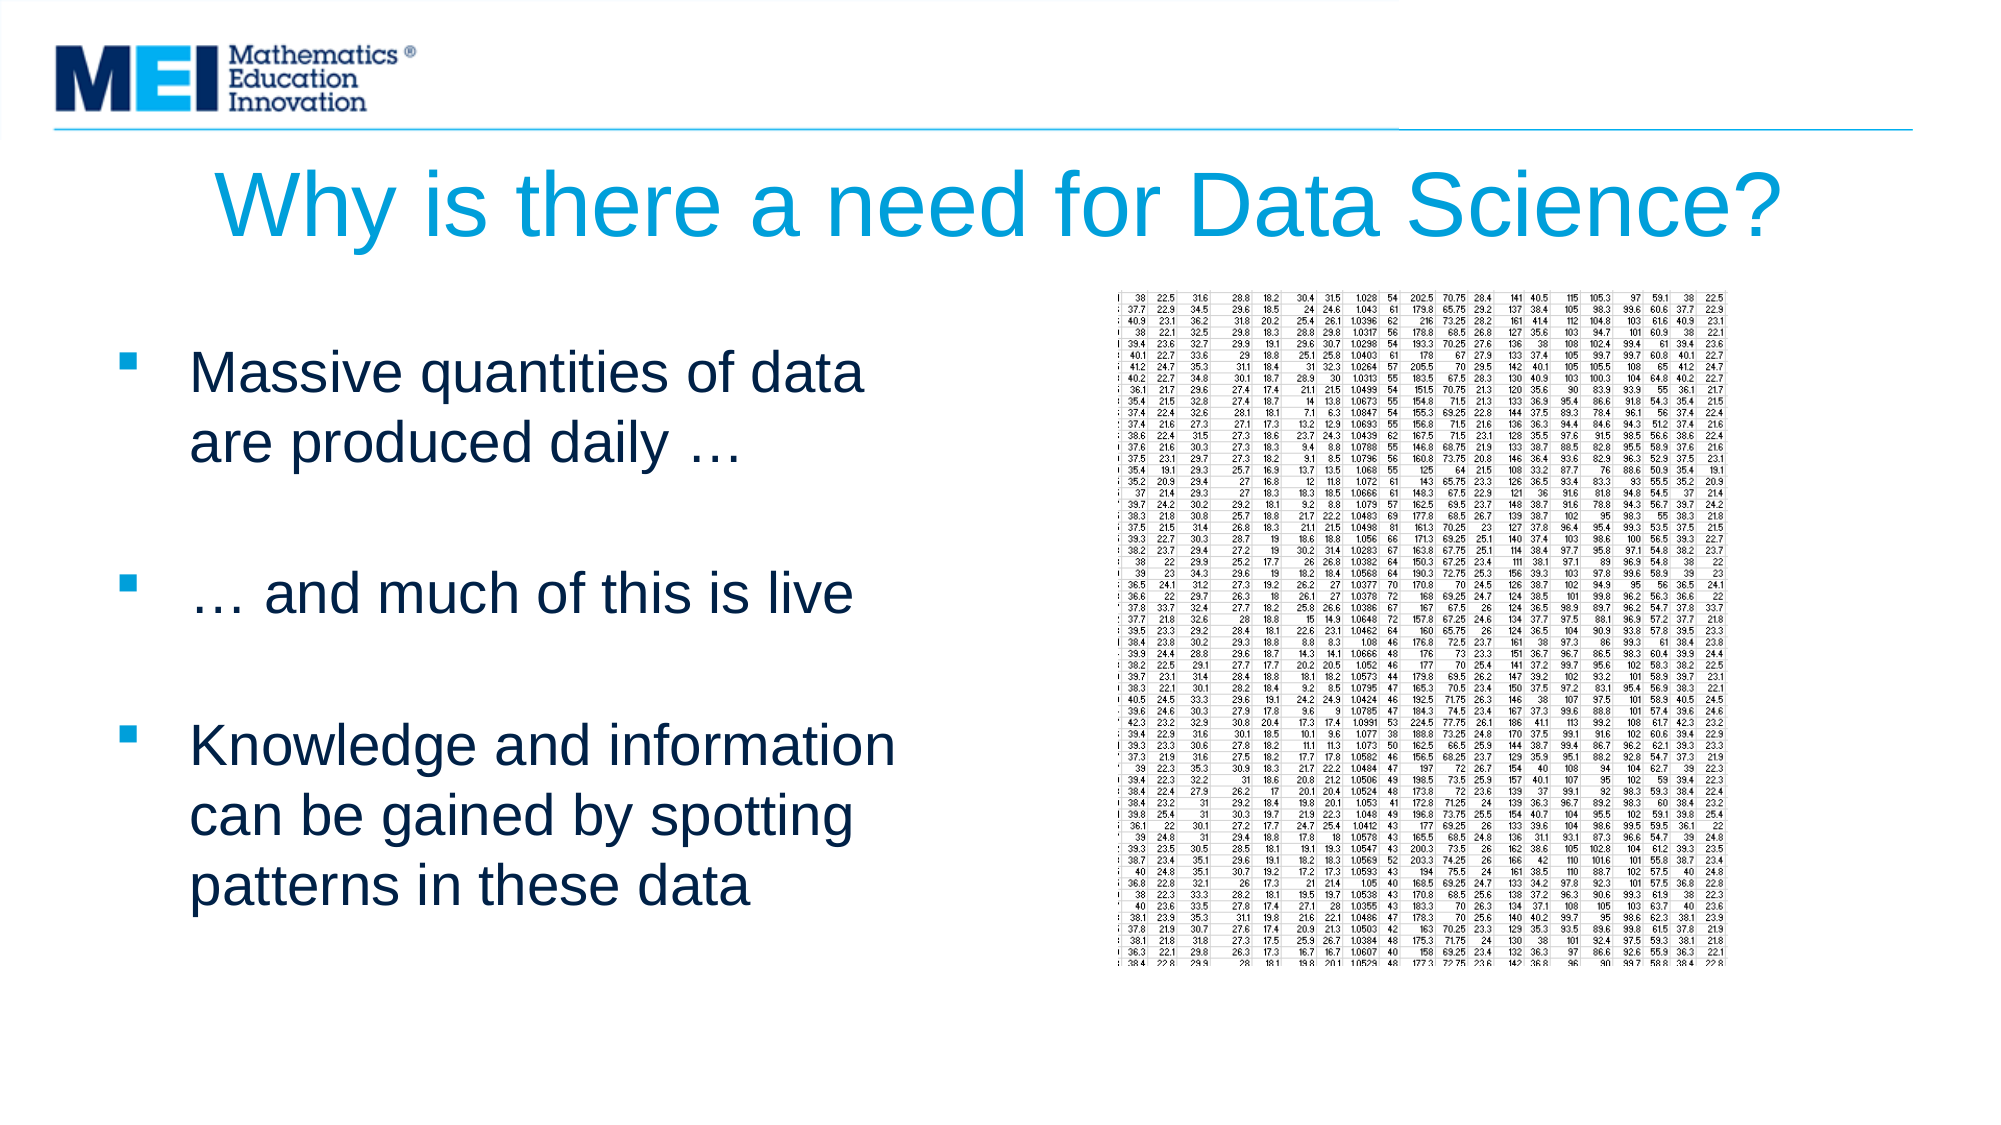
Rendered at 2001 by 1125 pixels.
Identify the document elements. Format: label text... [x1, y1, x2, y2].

picture [1117, 290, 1728, 967]
title Why is there a need for Data Science? [99, 137, 1900, 291]
list Massive quantities of data are produced daily … … and much of this is live Knowledge and information can be gained by spotting patterns in these data [99, 326, 953, 988]
picture [0, 0, 2000, 140]
